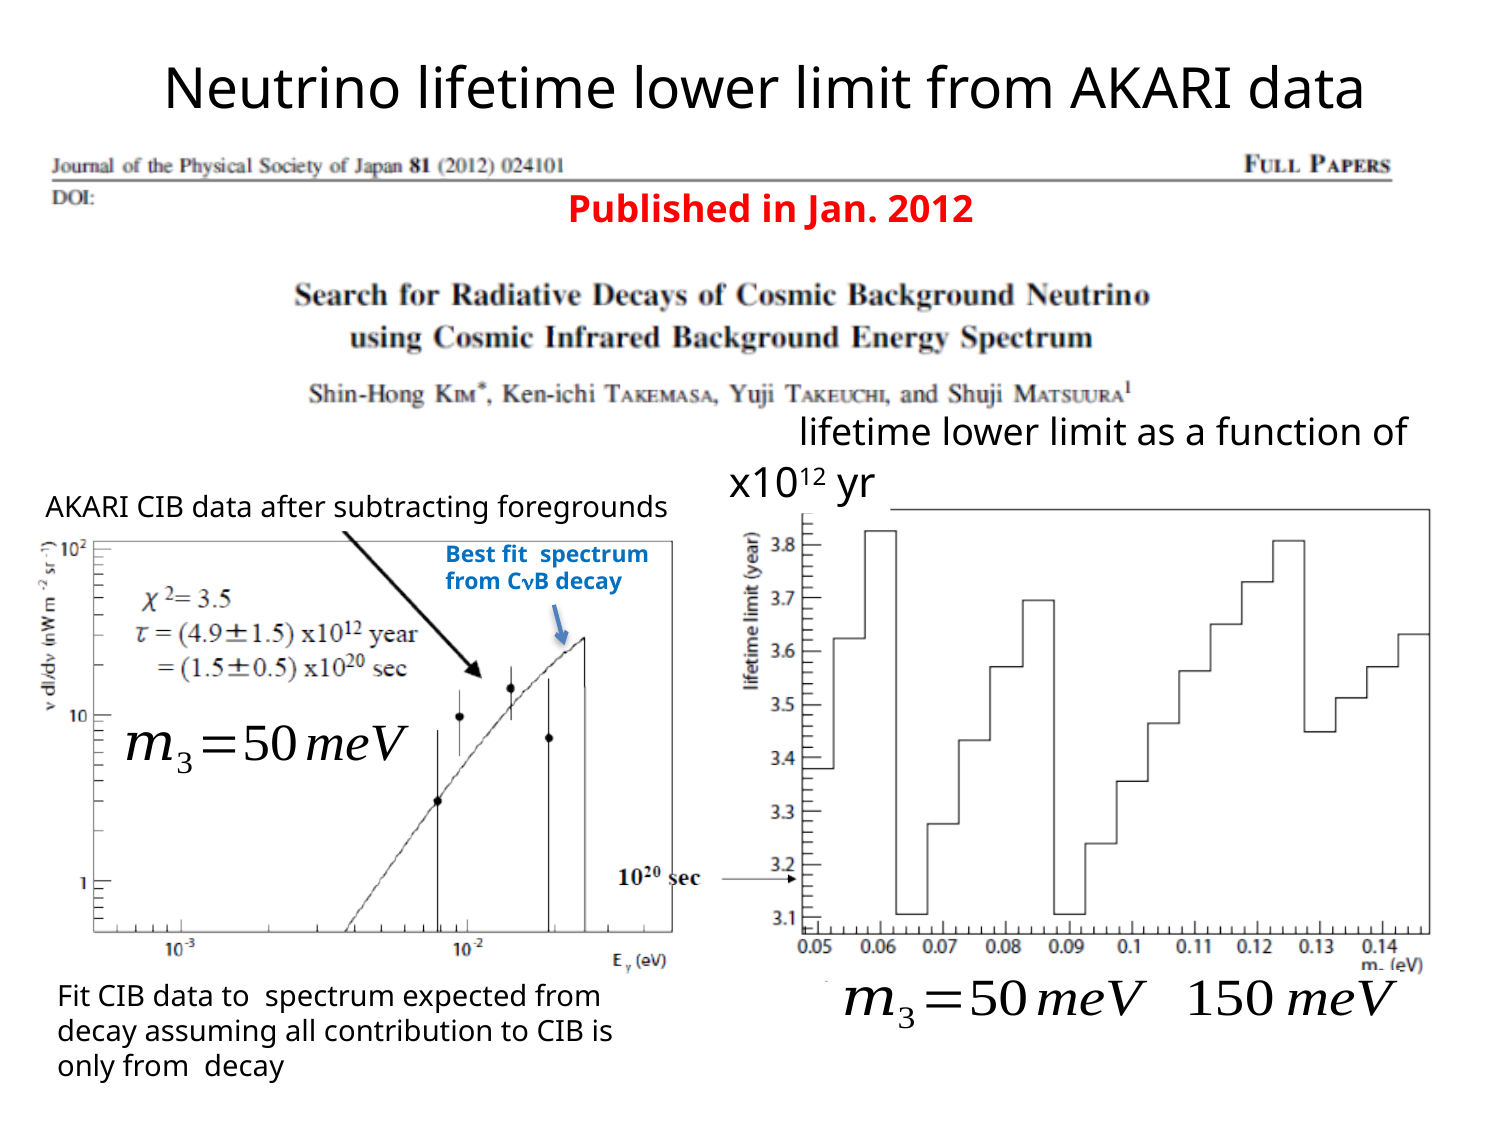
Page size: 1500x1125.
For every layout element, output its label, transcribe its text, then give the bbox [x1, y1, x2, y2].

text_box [553, 604, 565, 646]
picture [29, 448, 1447, 982]
picture [47, 133, 1430, 433]
text_box AKARI CIB data after subtracting foregrounds [30, 481, 582, 530]
title Neutrino lifetime lower limit from AKARI data [90, 19, 1441, 153]
